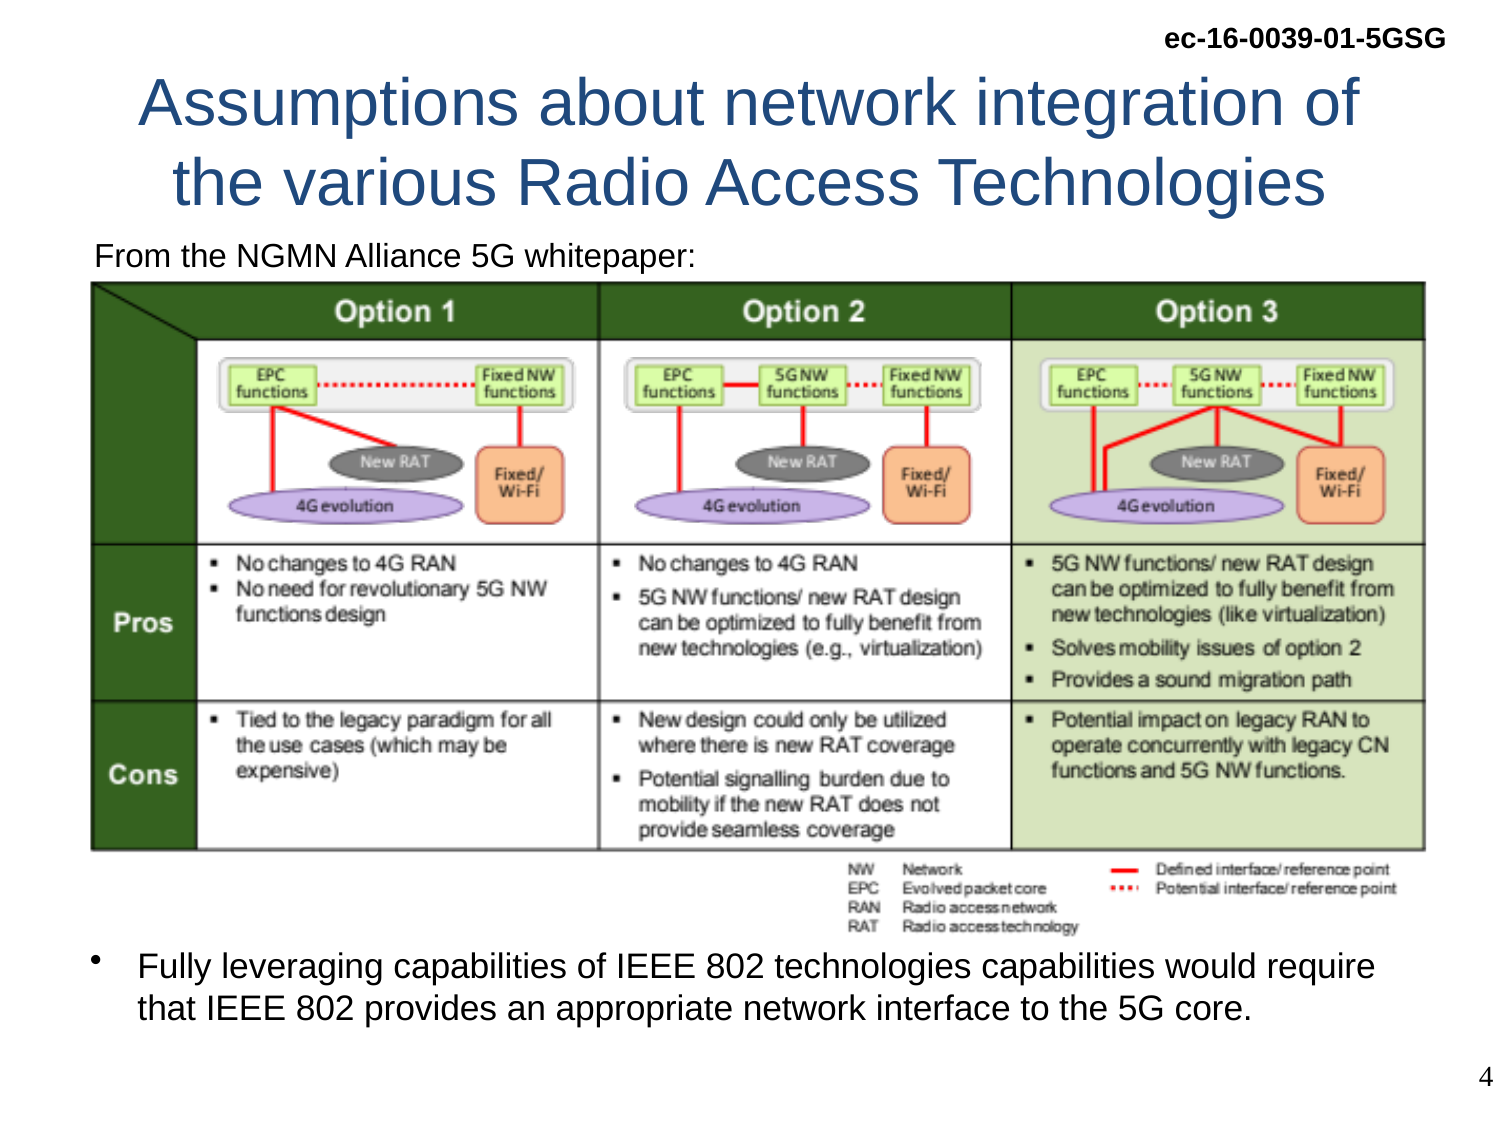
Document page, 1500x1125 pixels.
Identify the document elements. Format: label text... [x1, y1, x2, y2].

title Assumptions about network integration of the various Radio Access Technologies [75, 45, 1425, 233]
picture [87, 280, 1427, 940]
list Fully leveraging capabilities of IEEE 802 technologies capabilities would require that IEEE 802 provides an appropriate network interface to the 5G core. [75, 935, 1425, 1072]
text_box From the NGMN Alliance 5G whitepaper: [79, 226, 713, 282]
